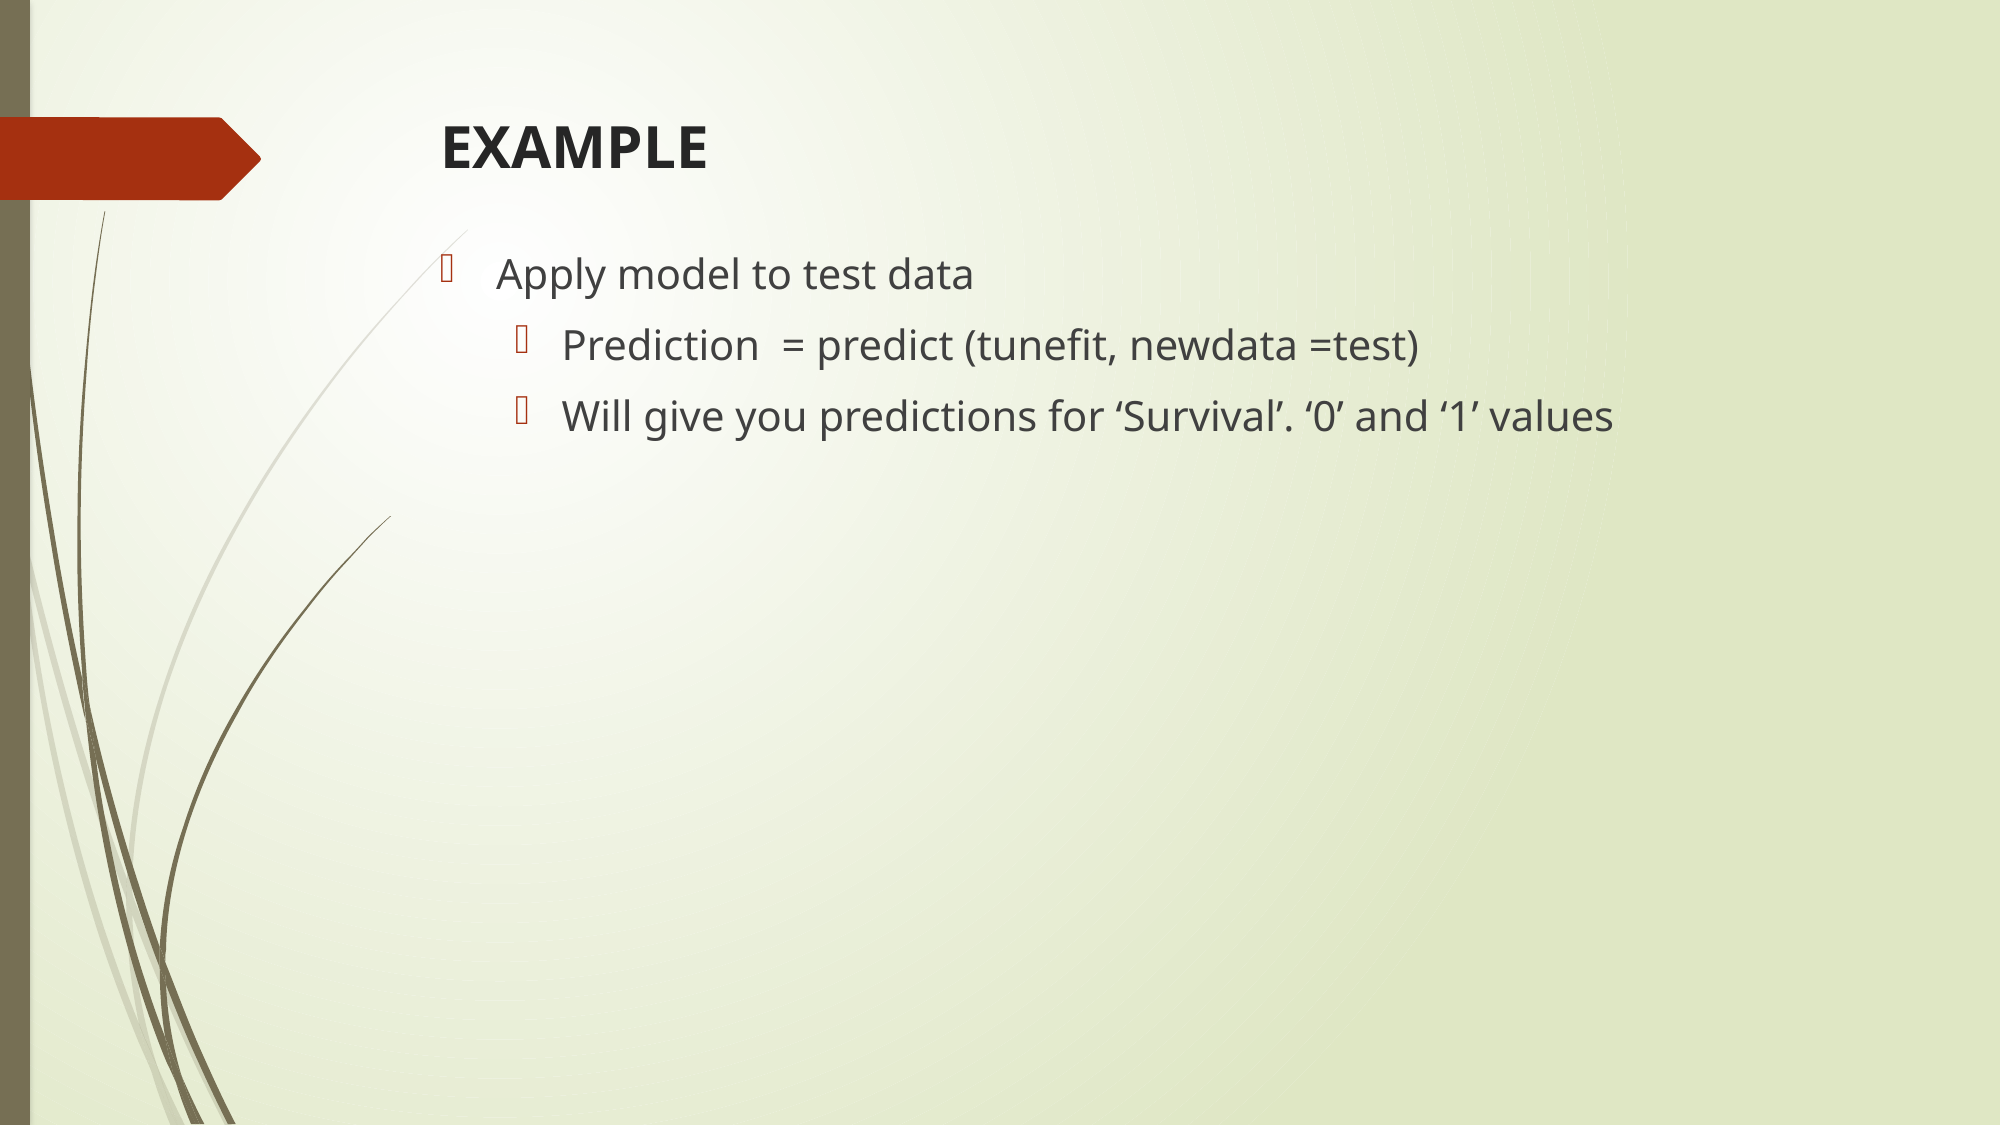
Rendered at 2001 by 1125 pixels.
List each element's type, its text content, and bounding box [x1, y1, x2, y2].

list Apply model to test data Prediction = predict (tunefit, newdata =test) Will give you predictions for ‘Survival’. ‘0’ and ‘1’ values [424, 240, 1888, 970]
title EXAMPLE [425, 102, 1888, 205]
